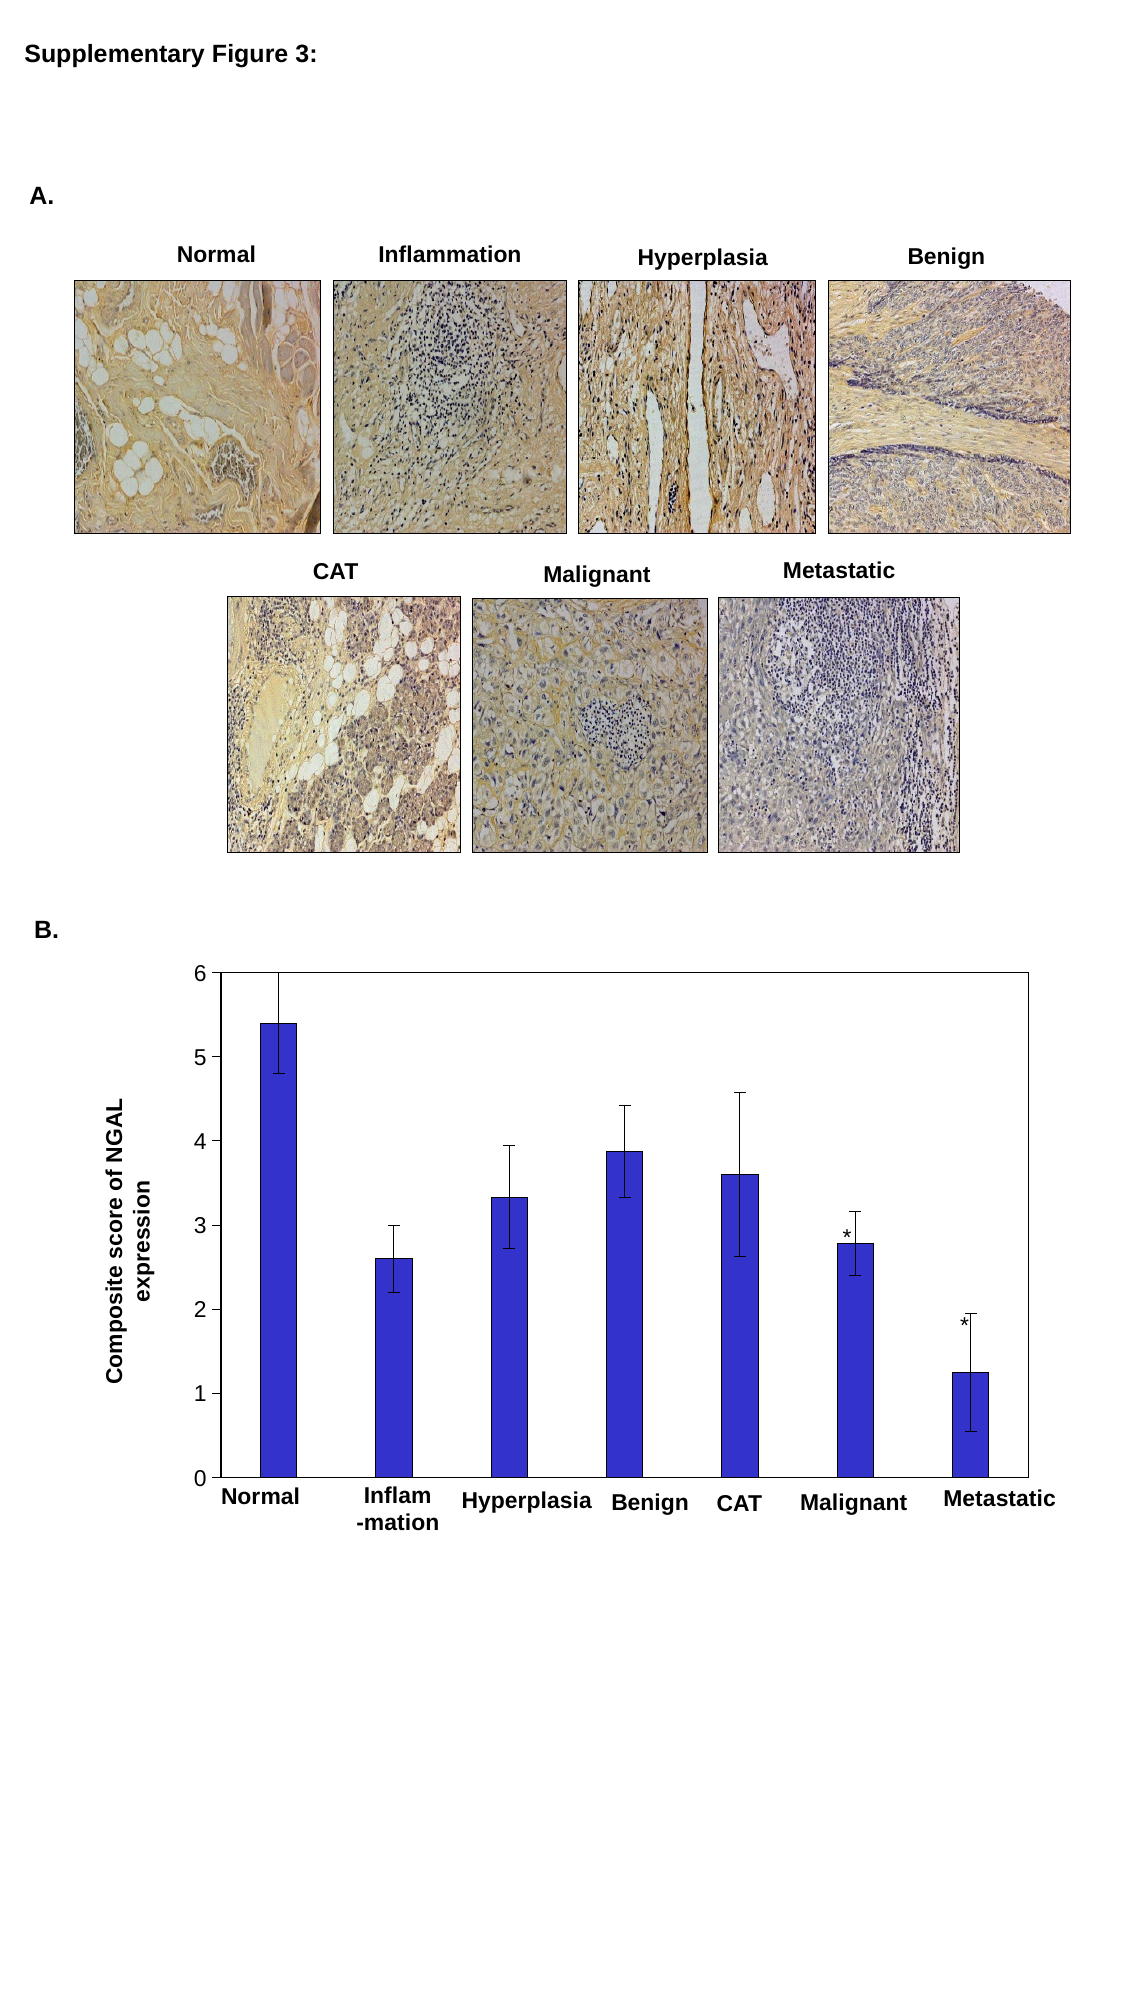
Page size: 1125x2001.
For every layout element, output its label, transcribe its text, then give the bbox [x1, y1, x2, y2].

text_box Supplementary Figure 3: [9, 30, 341, 75]
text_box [14, 172, 1081, 1532]
